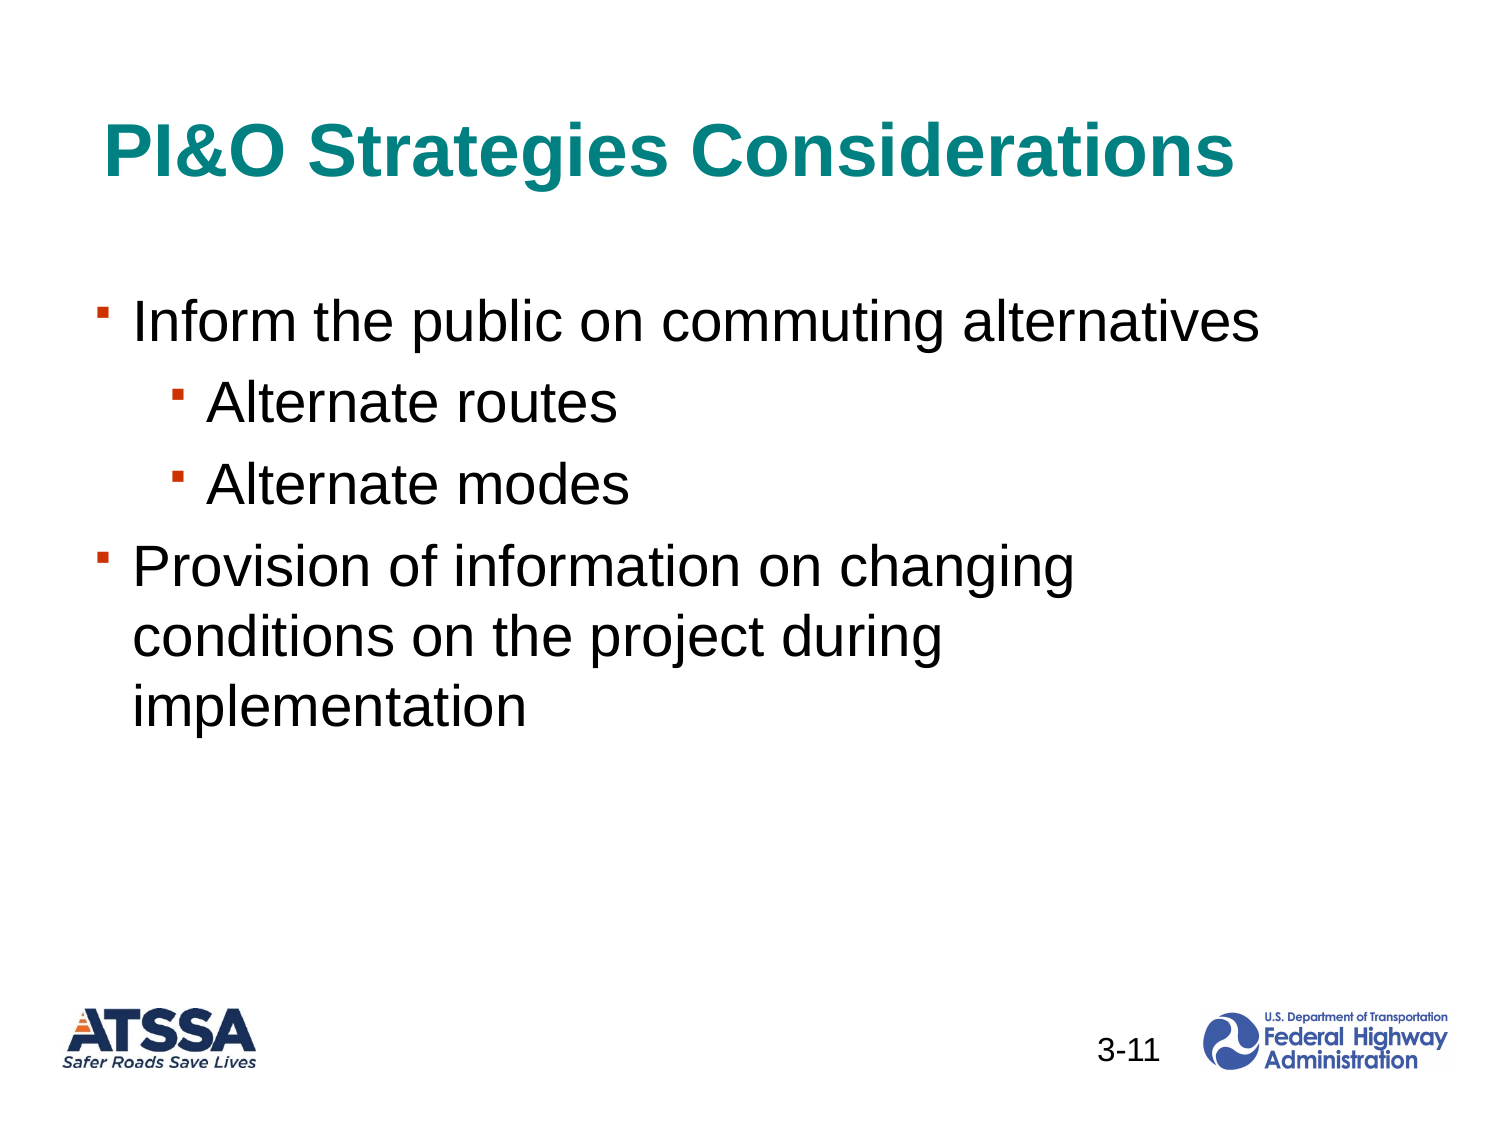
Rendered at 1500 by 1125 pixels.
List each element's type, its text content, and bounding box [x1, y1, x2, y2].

title PI&O Strategies Considerations [88, 37, 1500, 255]
picture [62, 1008, 256, 1068]
list Inform the public on commuting alternatives Alternate routes Alternate modes Provision of information on changing conditions on the project during implementation [79, 193, 1301, 988]
picture [1200, 1008, 1450, 1072]
